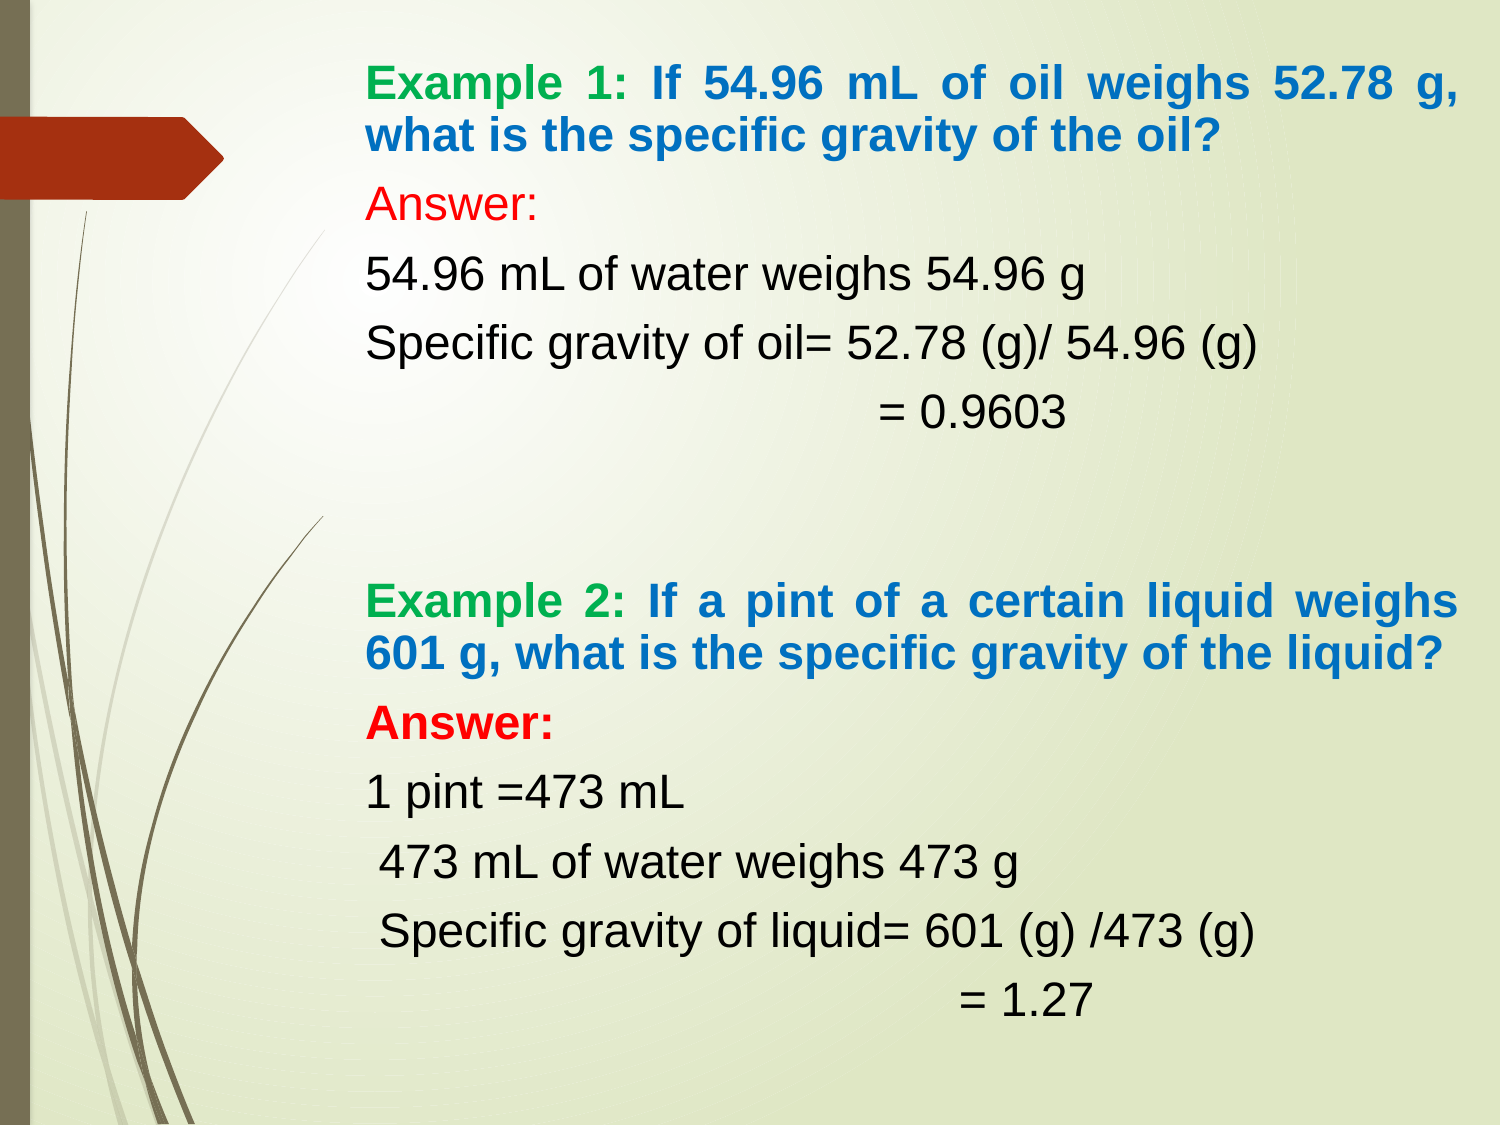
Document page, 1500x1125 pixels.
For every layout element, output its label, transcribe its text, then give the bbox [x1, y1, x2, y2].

list Example 1: If 54.96 mL of oil weighs 52.78 g, what is the specific gravity of the oil? Answer: 54.96 mL of water weighs 54.96 g Specific gravity of oil= 52.78 (g)/ 54.96 (g) = 0.9603 Example 2: If a pint of a certain liquid weighs 601 g, what is the specific gravity of the liquid? Answer: 1 pint =473 mL 473 mL of water weighs 473 g Specific gravity of liquid= 601 (g) /473 (g) = 1.27 [350, 50, 1475, 1079]
